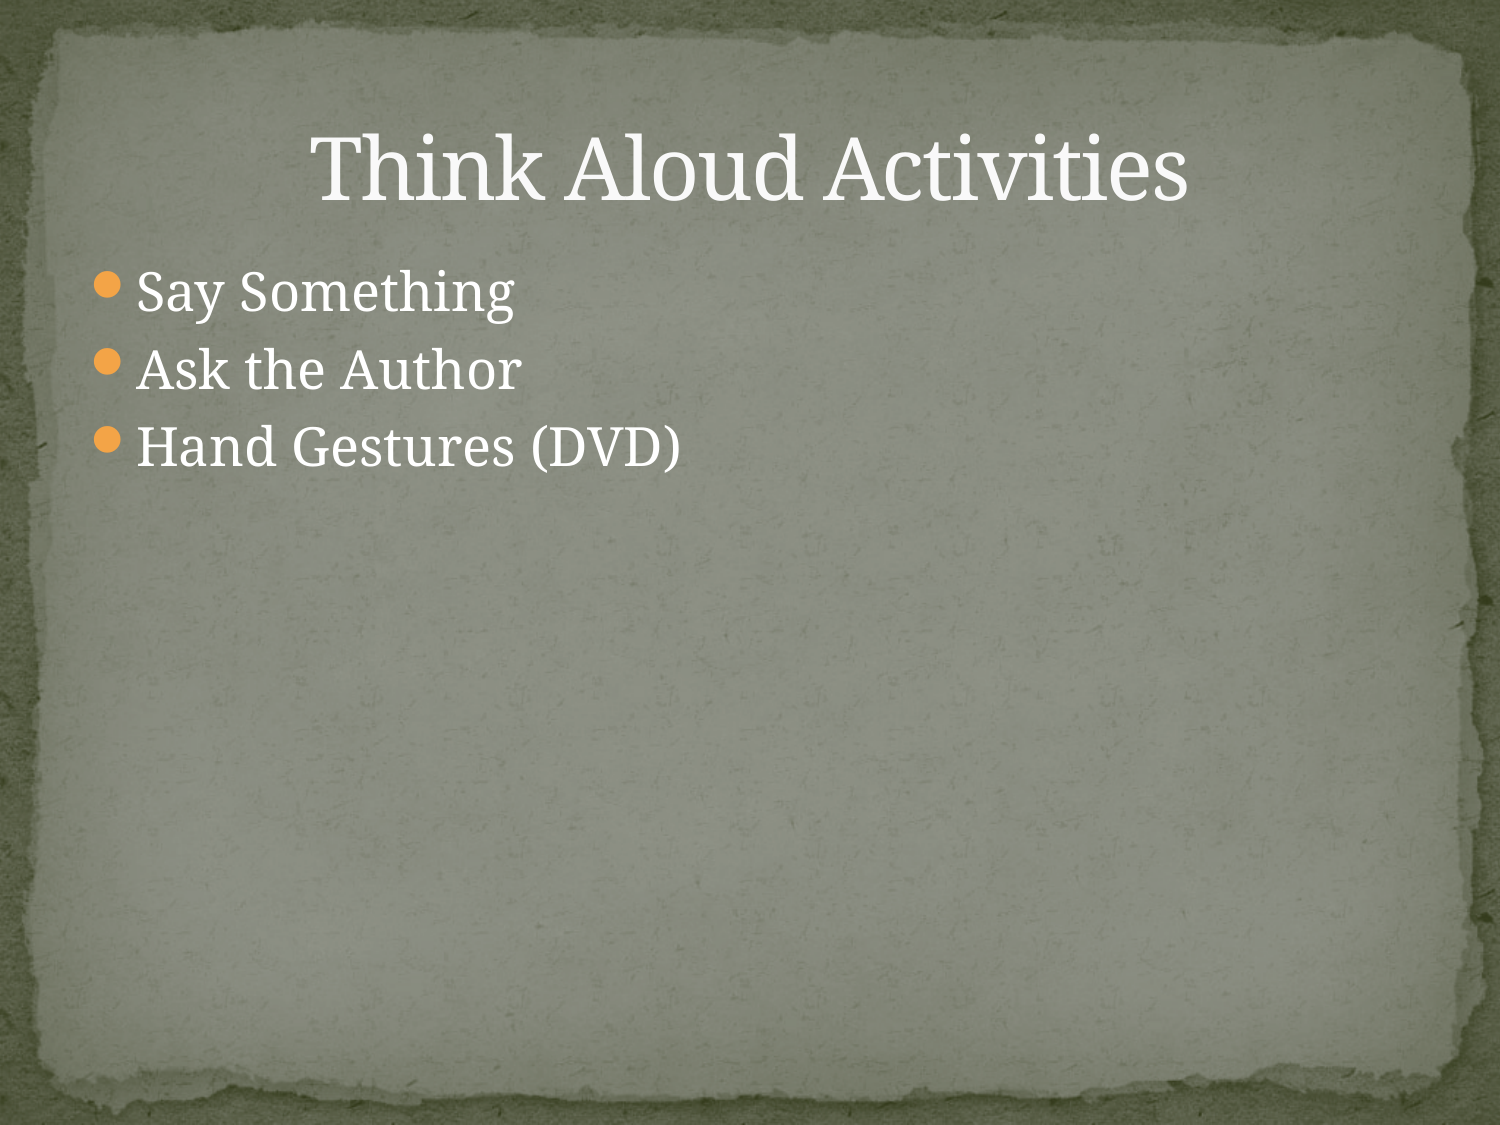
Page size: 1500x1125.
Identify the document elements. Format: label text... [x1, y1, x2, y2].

list Say Something Ask the Author Hand Gestures (DVD) [74, 249, 1426, 1001]
title Think Aloud Activities [74, 24, 1425, 225]
